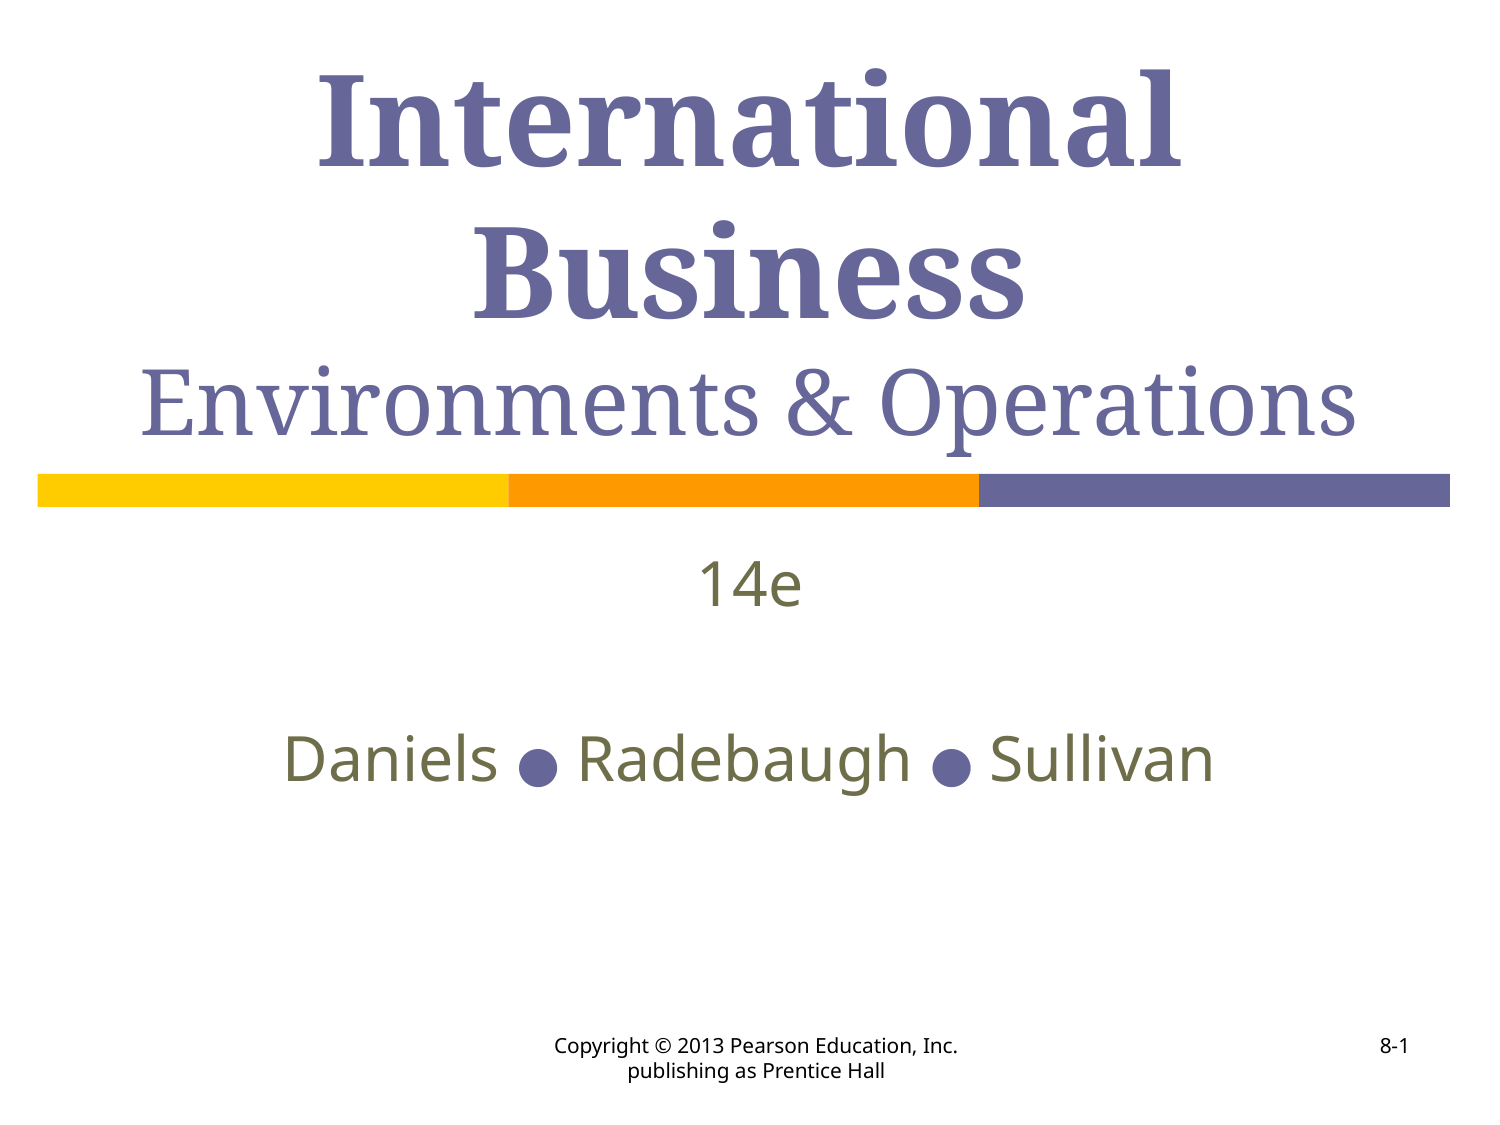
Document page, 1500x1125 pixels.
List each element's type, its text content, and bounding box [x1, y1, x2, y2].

subtitle 14e Daniels ● Radebaugh ● Sullivan [225, 536, 1275, 899]
title International Business Environments & Operations [112, 112, 1388, 462]
footer Copyright © 2013 Pearson Education, Inc. publishing as Prentice Hall [500, 1025, 1013, 1100]
slide_number 8-1 [1074, 1025, 1425, 1100]
